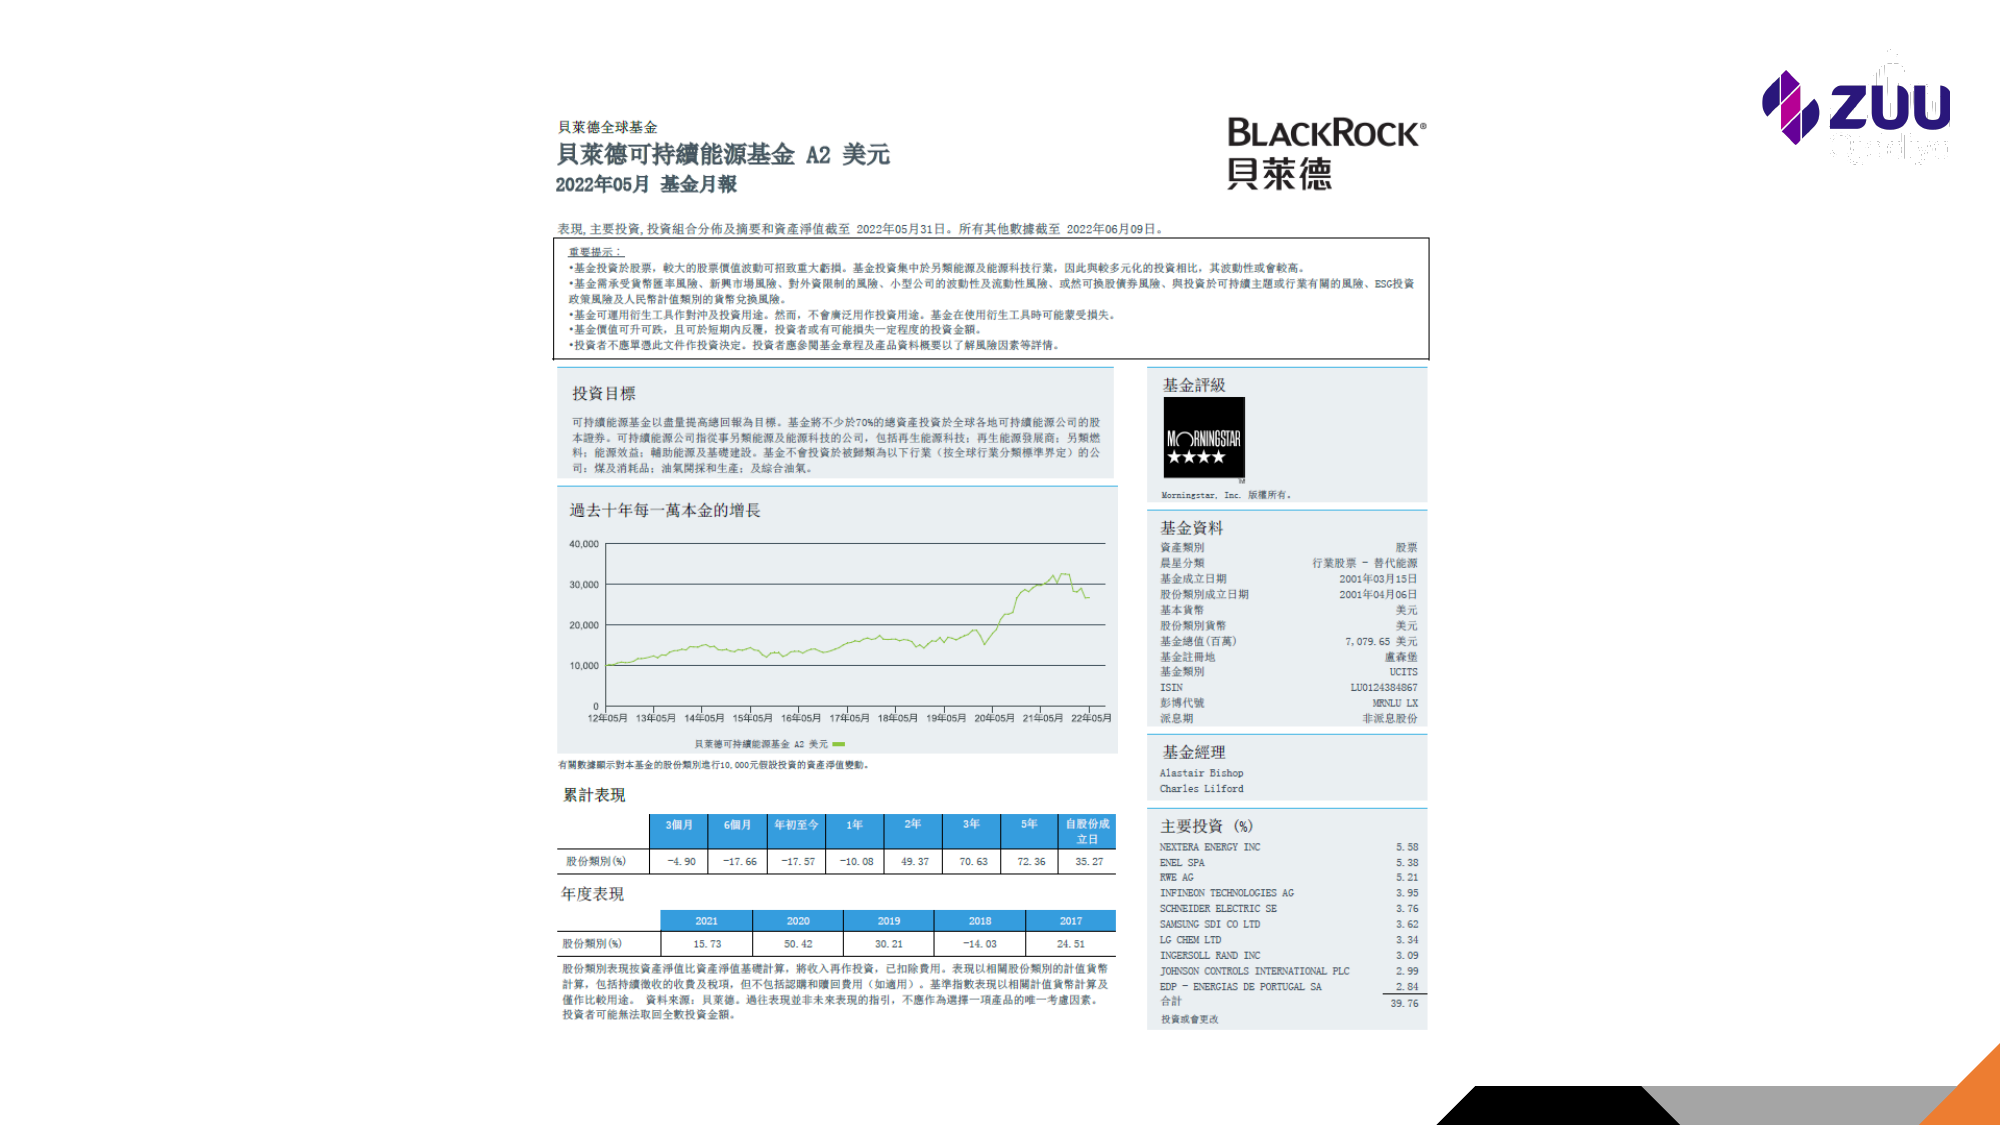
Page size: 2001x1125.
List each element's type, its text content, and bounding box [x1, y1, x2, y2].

picture [532, 91, 1468, 1034]
slide_number 3 [1412, 1042, 1863, 1103]
